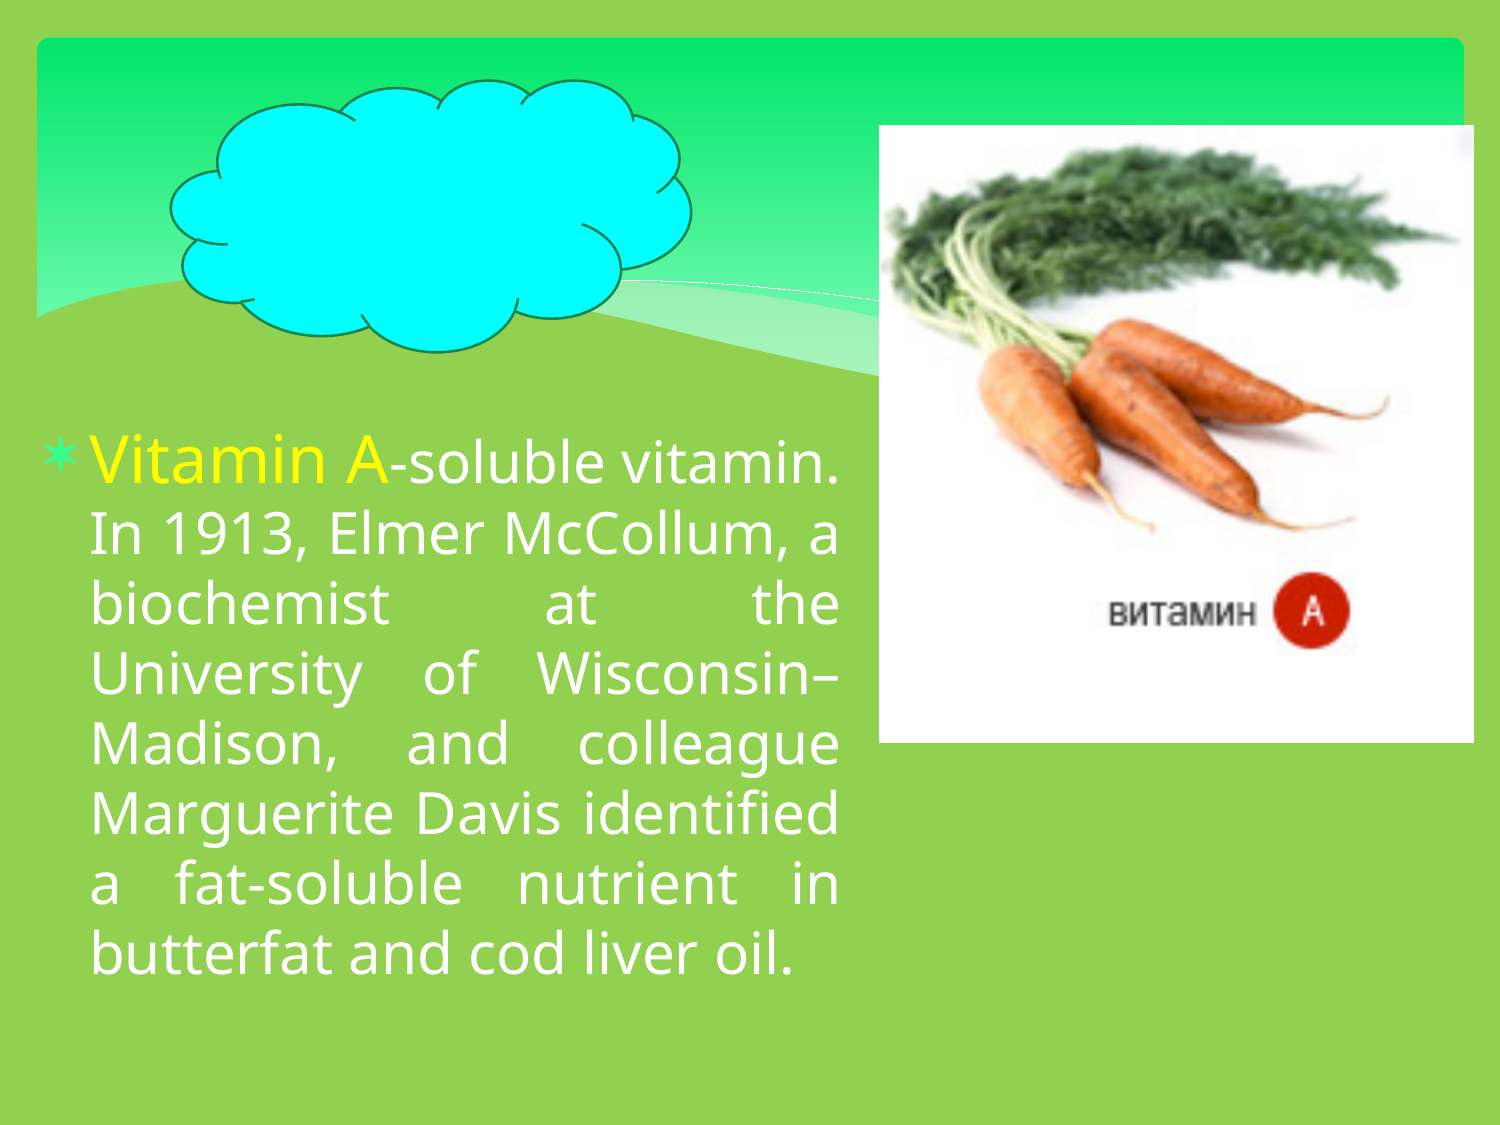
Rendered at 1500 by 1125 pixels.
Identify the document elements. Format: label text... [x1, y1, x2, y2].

text_box [169, 79, 693, 354]
list Vitamin A-soluble vitamin. In 1913, Elmer McCollum, a biochemist at the University of Wisconsin–Madison, and colleague Marguerite Davis identified a fat-soluble nutrient in butterfat and cod liver oil. [29, 408, 857, 1094]
picture [879, 125, 1474, 743]
